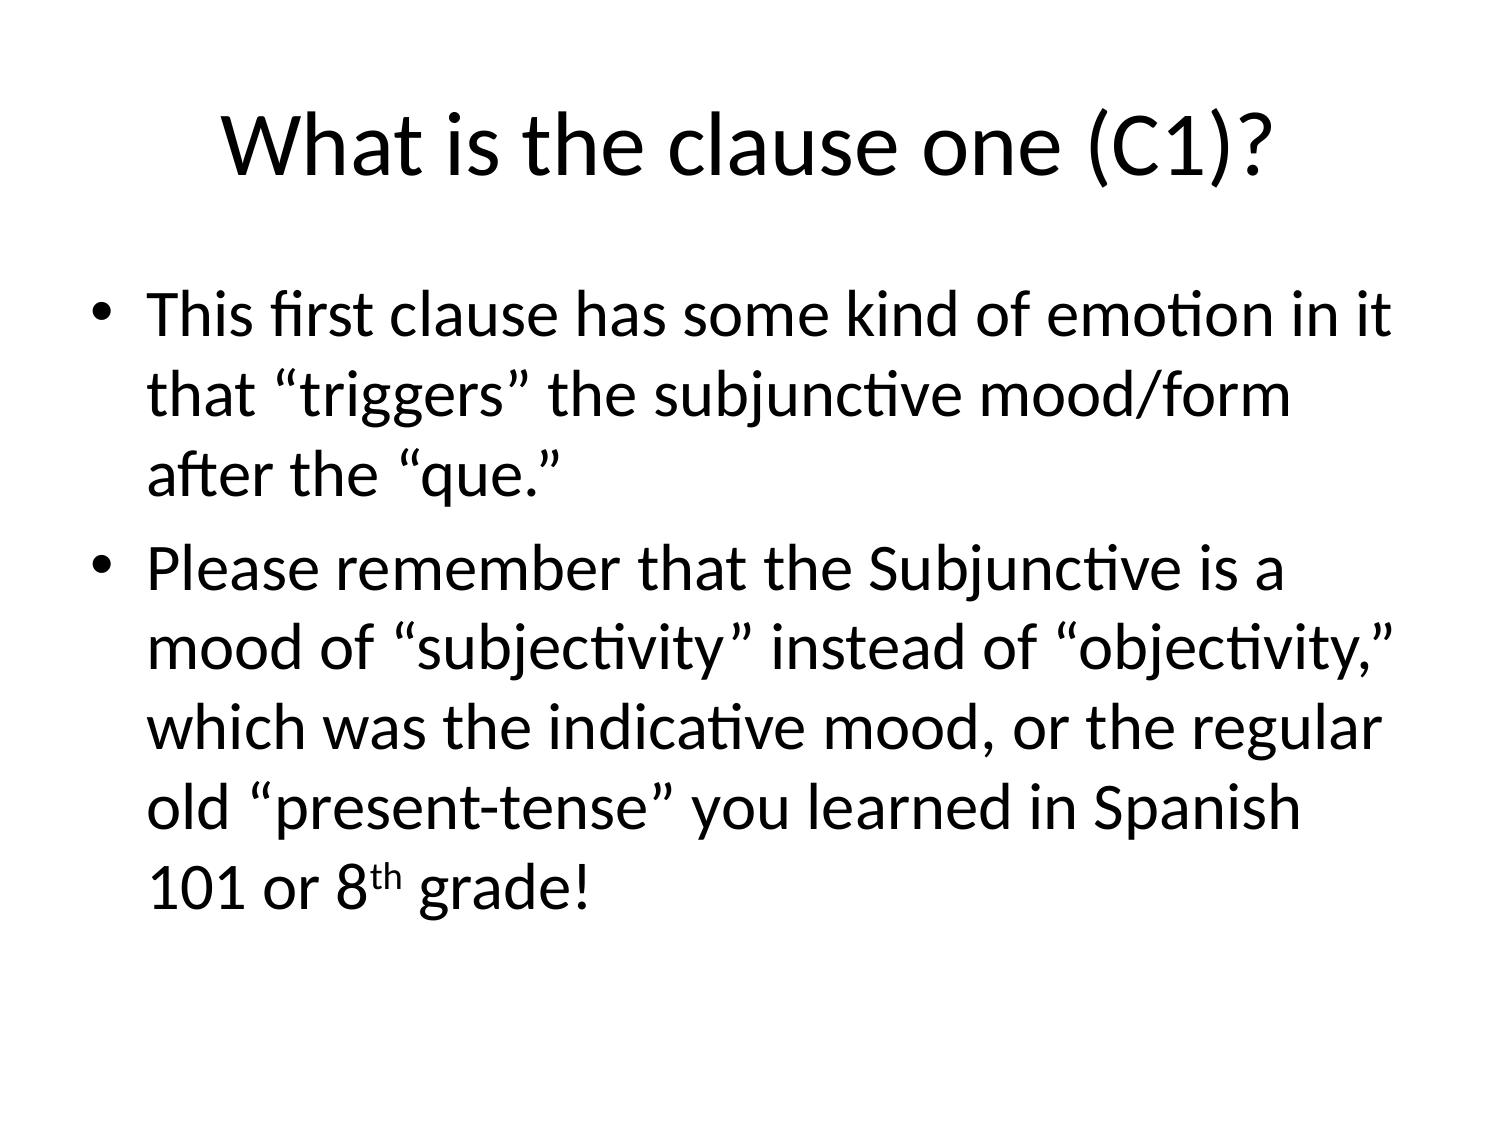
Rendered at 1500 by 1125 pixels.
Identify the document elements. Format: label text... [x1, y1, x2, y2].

list This first clause has some kind of emotion in it that “triggers” the subjunctive mood/form after the “que.” Please remember that the Subjunctive is a mood of “subjectivity” instead of “objectivity,” which was the indicative mood, or the regular old “present-tense” you learned in Spanish 101 or 8th grade! [75, 262, 1425, 1005]
title What is the clause one (C1)? [75, 45, 1425, 233]
